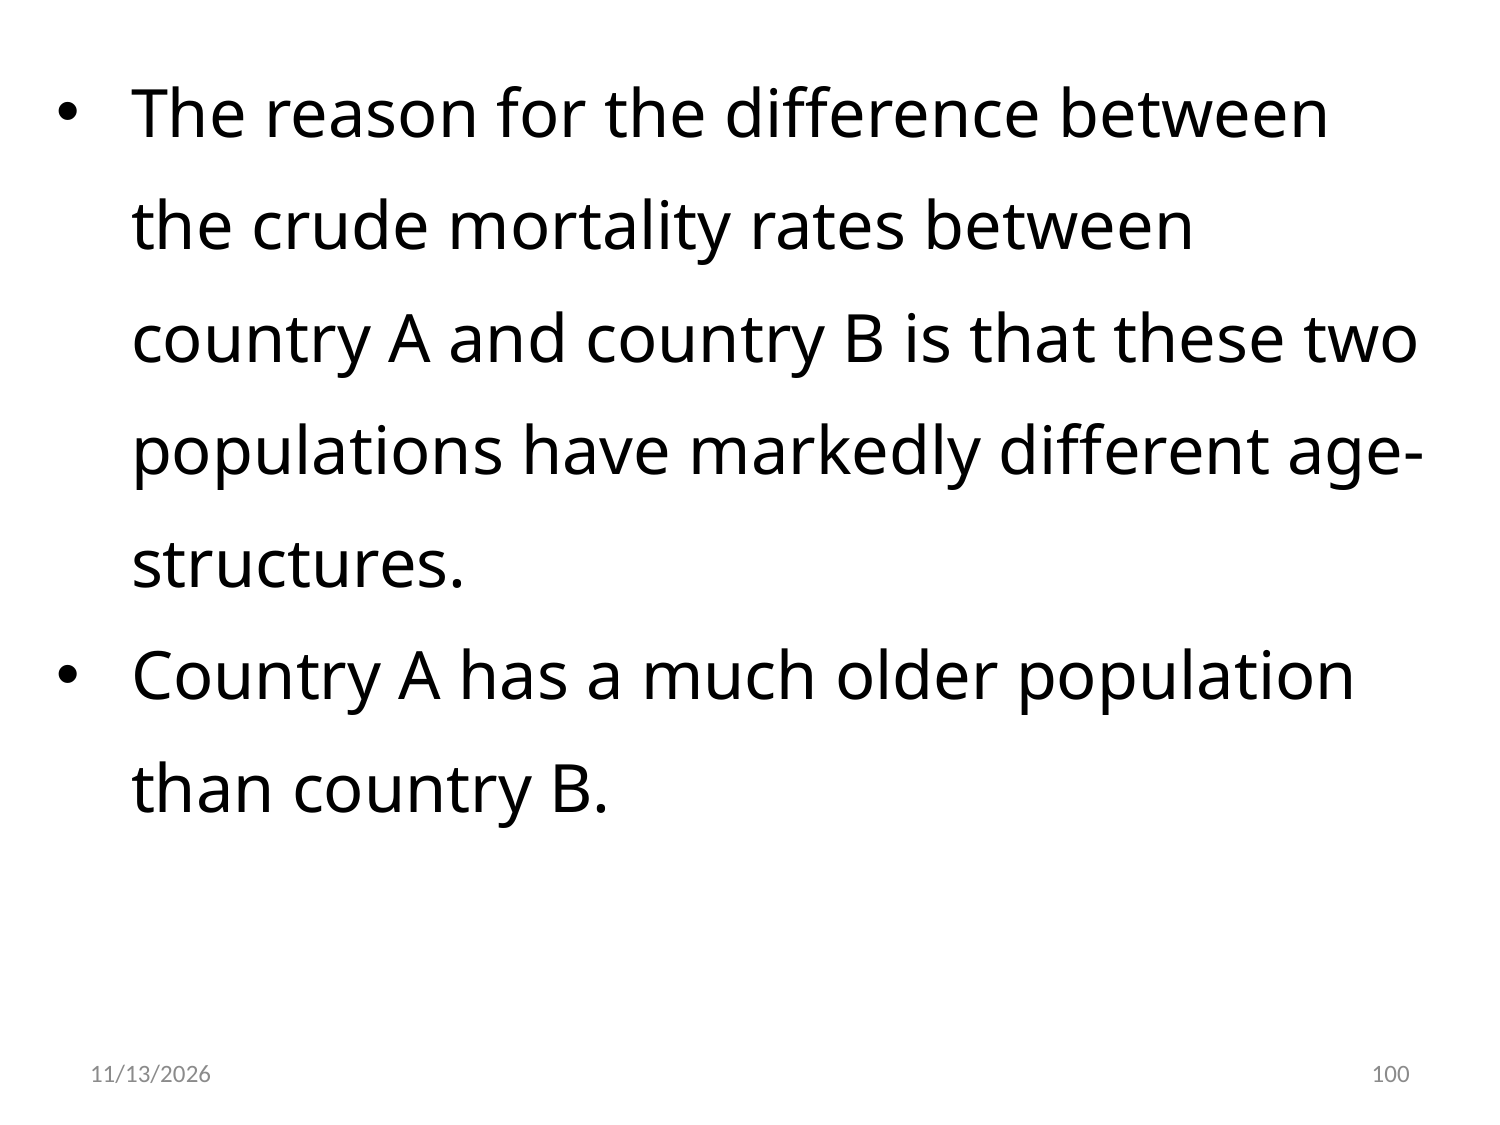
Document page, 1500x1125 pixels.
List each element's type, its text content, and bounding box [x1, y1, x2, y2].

slide_number 100 [1074, 1042, 1425, 1103]
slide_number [75, 1042, 425, 1103]
text_box The reason for the difference between the crude mortality rates between country A and country B is that these two populations have markedly different age-structures. Country A has a much older population than country B. [41, 30, 1459, 834]
